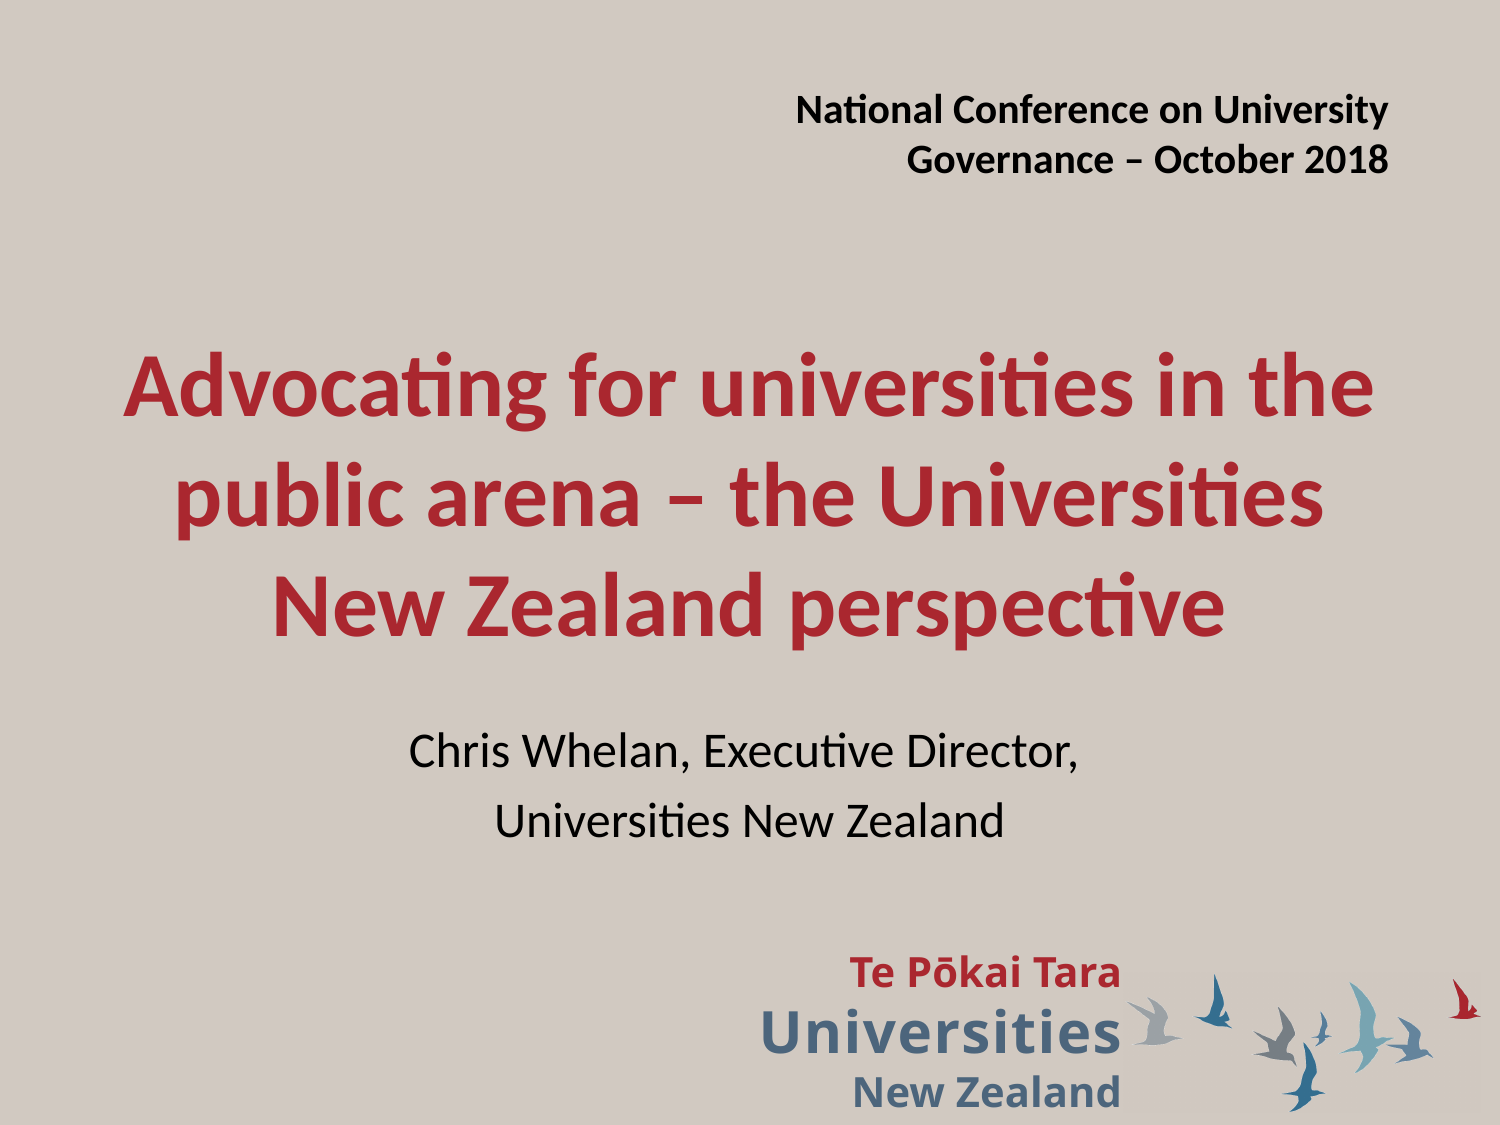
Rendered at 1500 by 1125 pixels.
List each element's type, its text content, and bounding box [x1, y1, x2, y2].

text_box National Conference on University Governance – October 2018 [698, 73, 1404, 239]
list Advocating for universities in the public arena – the Universities New Zealand perspective Chris Whelan, Executive Director, Universities New Zealand [75, 58, 1425, 1005]
picture [1137, 972, 1481, 1113]
text_box Te Pōkai Tara Universities New Zealand [642, 938, 1137, 1123]
